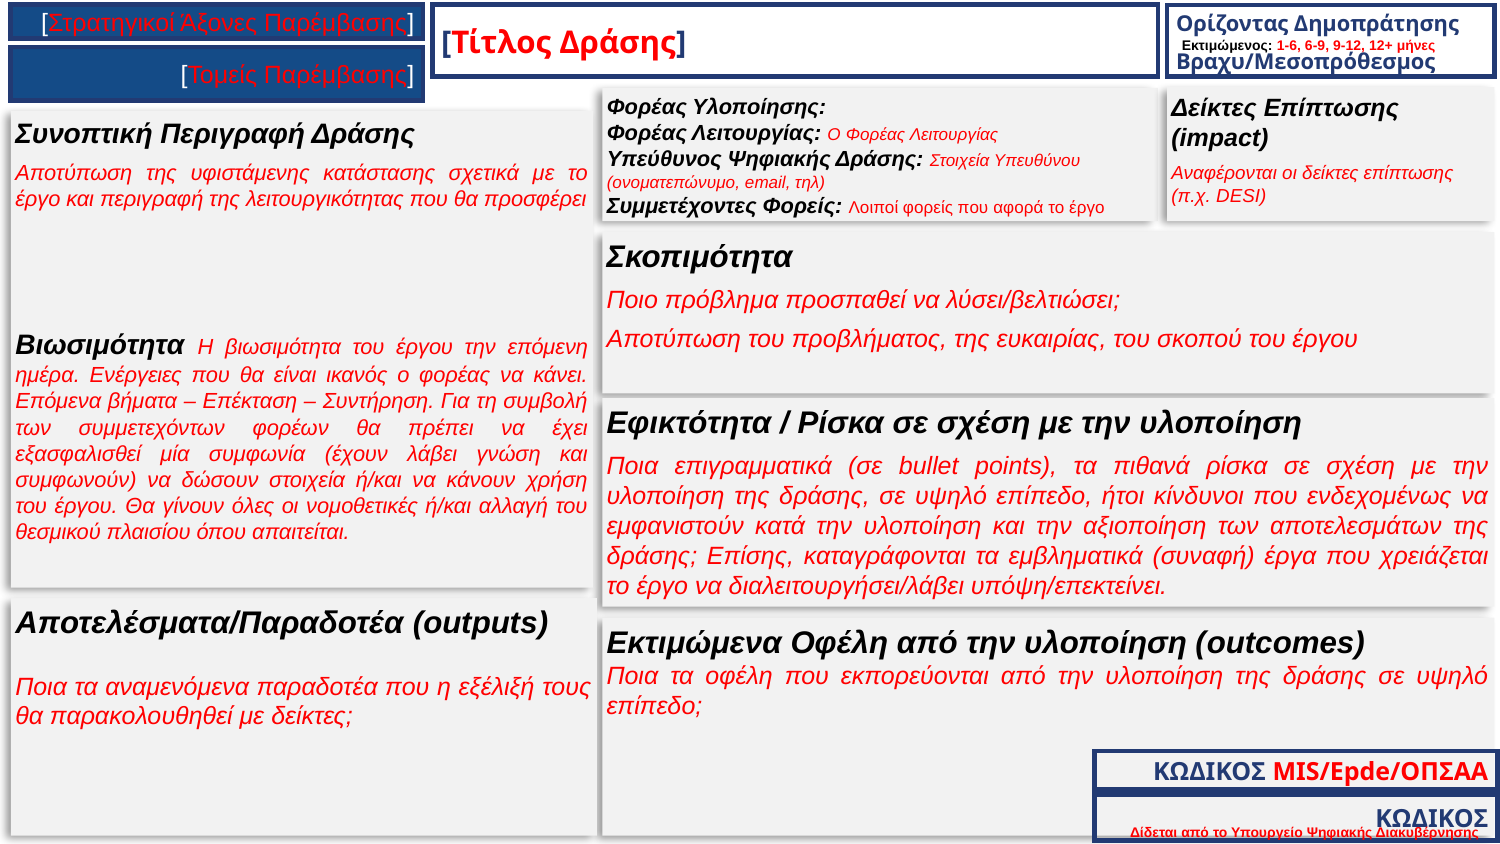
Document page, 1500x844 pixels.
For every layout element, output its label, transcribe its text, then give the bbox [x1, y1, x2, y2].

text_box Ορίζοντας Δημοπράτησης Βραχυ/Μεσοπρόθεσμος [1166, 4, 1495, 78]
text_box Συνοπτική Περιγραφή Δράσης Αποτύπωση της υφιστάμενης κατάστασης σχετικά με το έργο και περιγραφή της λειτουργικότητας που θα προσφέρει Βιωσιμότητα Η βιωσιμότητα του έργου την επόμενη ημέρα. Ενέργειες που θα είναι ικανός ο φορέας να κάνει. Επόμενα βήματα – Επέκταση – Συντήρηση. Για τη συμβολή των συμμετεχόντων φορέων θα πρέπει να έχει εξασφαλισθεί μία συμφωνία (έχουν λάβει γνώση και συμφωνούν) να δώσουν στοιχεία ή/και να κάνουν χρήση του έργου. Θα γίνουν όλες οι νομοθετικές ή/και αλλαγή του θεσμικού πλαισίου όπου απαιτείται. [10, 110, 594, 588]
text_box [Τομείς Παρέμβασης] [10, 46, 424, 101]
text_box Δίδεται από το Υπουργείο Ψηφιακής Διακυβέρνησης [1094, 815, 1495, 844]
picture [1, 757, 10, 833]
text_box [Στρατηγικοί Άξονες Παρέμβασης] [10, 4, 424, 40]
text_box Σκοπιμότητα Ποιο πρόβλημα προσπαθεί να λύσει/βελτιώσει; Αποτύπωση του προβλήματος, της ευκαιρίας, του σκοπού του έργου [602, 232, 1495, 394]
text_box [Τίτλος Δράσης] [431, 3, 1159, 78]
text_box Εφικτότητα / Ρίσκα σε σχέση με την υλοποίηση Ποια επιγραμματικά (σε bullet points), τα πιθανά ρίσκα σε σχέση με την υλοποίηση της δράσης, σε υψηλό επίπεδο, ήτοι κίνδυνοι που ενδεχομένως να εμφανιστούν κατά την υλοποίηση και την αξιοποίηση των αποτελεσμάτων της δράσης; Επίσης, καταγράφονται τα εμβληματικά (συναφή) έργα που χρειάζεται το έργο να διαλειτουργήσει/λάβει υπόψη/επεκτείνει. [602, 398, 1495, 607]
text_box ΚΩΔΙΚΟΣ [1094, 793, 1498, 842]
text_box Φορέας Υλοποίησης: Φορέας Λειτουργίας: Ο Φορέας Λειτουργίας Υπεύθυνος Ψηφιακής Δράσης: Στοιχεία Υπευθύνου (ονοματεπώνυμο, email, τηλ) Συμμετέχοντες Φορείς: Λοιποί φορείς που αφορά το έργο [602, 87, 1158, 222]
text_box Αποτελέσματα/Παραδοτέα (outputs) Ποια τα αναμενόμενα παραδοτέα που η εξέλιξή τους θα παρακολουθηθεί με δείκτες; [10, 598, 597, 836]
text_box ΚΩΔΙΚΟΣ MIS/Epde/ΟΠΣΑΑ [1094, 750, 1498, 791]
text_box Εκτιμώμενος: 1-6, 6-9, 9-12, 12+ μήνες [1167, 28, 1489, 61]
text_box Εκτιμώμενα Οφέλη από την υλοποίηση (outcomes) Ποια τα οφέλη που εκπορεύονται από την υλοποίηση της δράσης σε υψηλό επίπεδο; [602, 617, 1495, 836]
text_box Δείκτες Επίπτωσης (impact) Αναφέρονται οι δείκτες επίπτωσης (π.χ. DESI) [1167, 87, 1495, 222]
